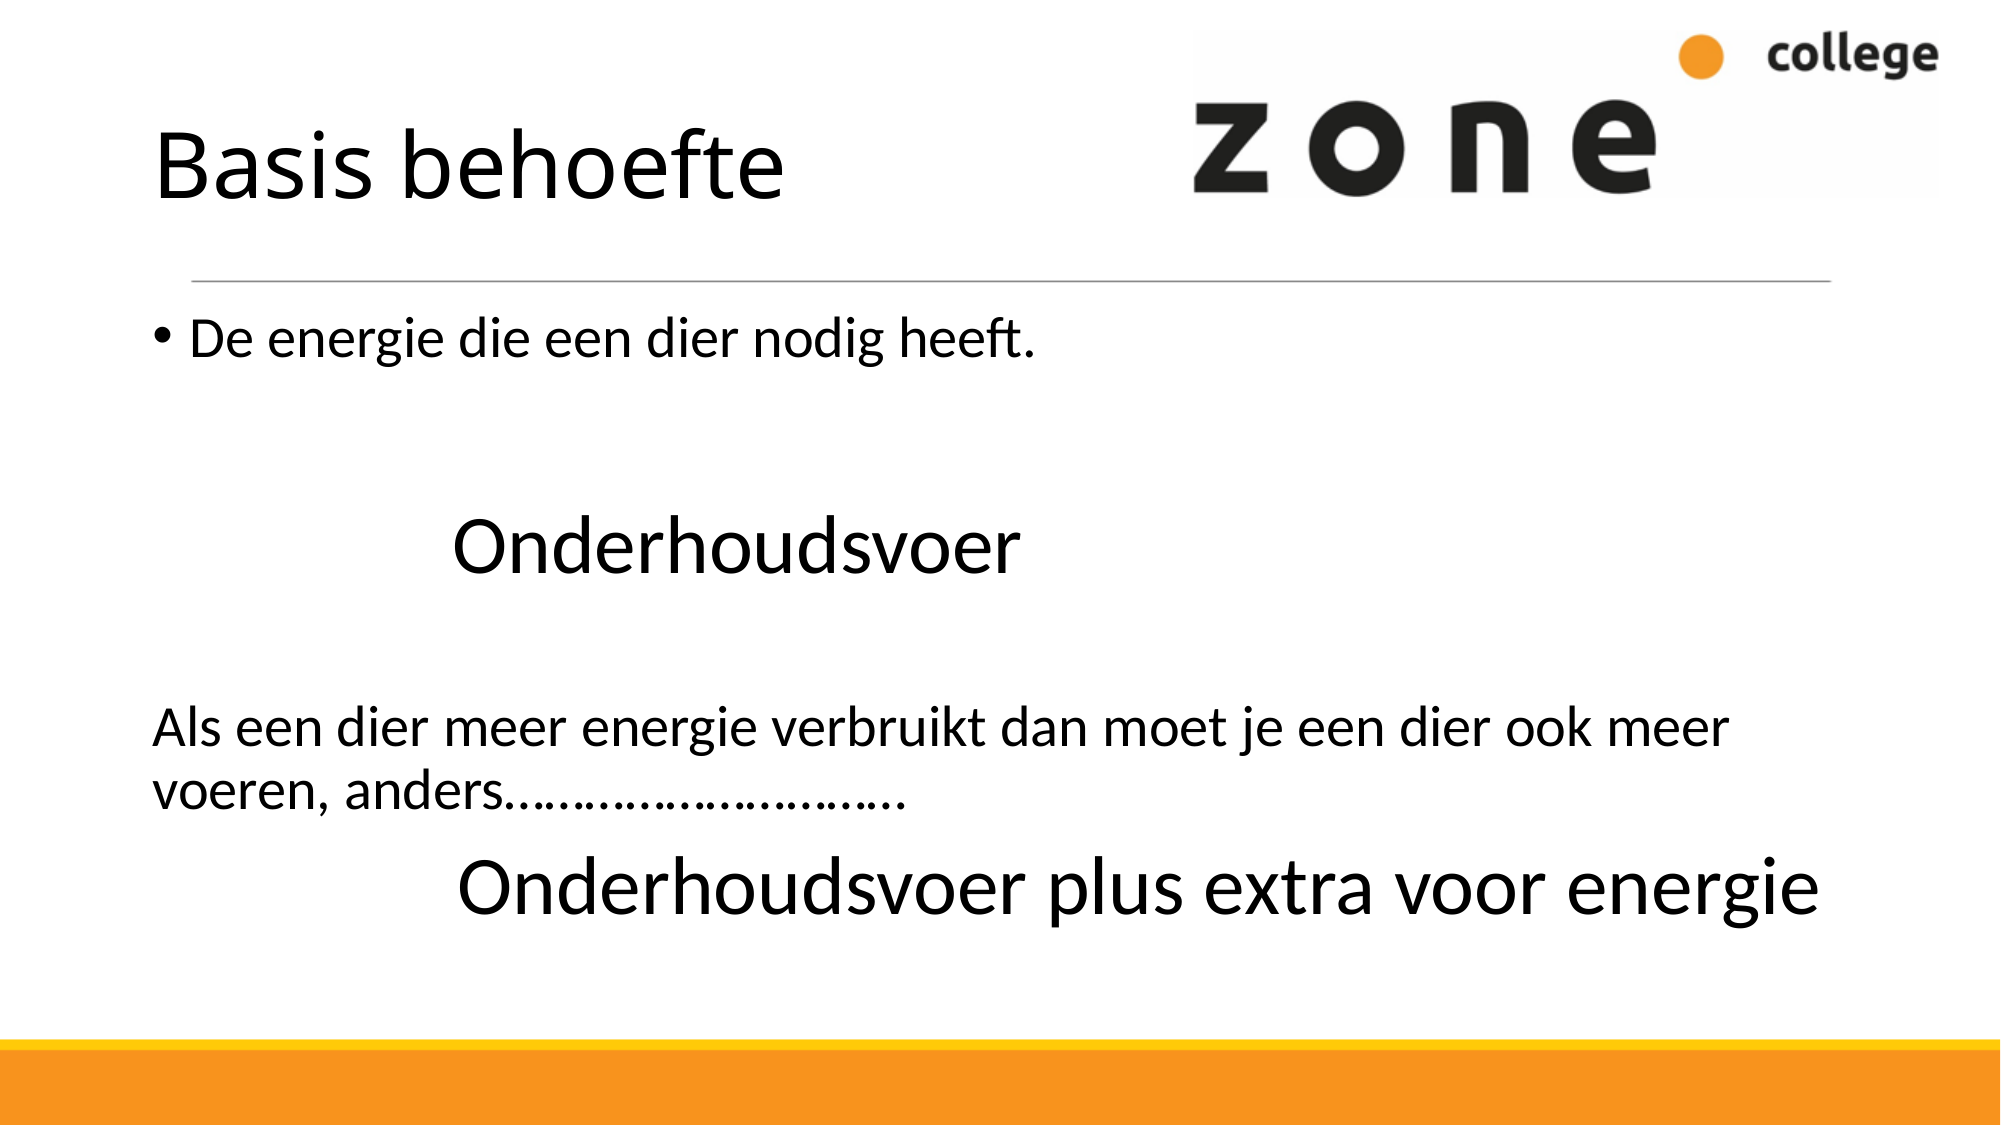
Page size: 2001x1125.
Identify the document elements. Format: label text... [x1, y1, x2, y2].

list De energie die een dier nodig heeft. Onderhoudsvoer Als een dier meer energie verbruikt dan moet je een dier ook meer voeren, anders………………………… Onderhoudsvoer plus extra voor energie [137, 299, 1863, 1014]
picture [0, 0, 2001, 1125]
title Basis behoefte [137, 59, 1863, 278]
